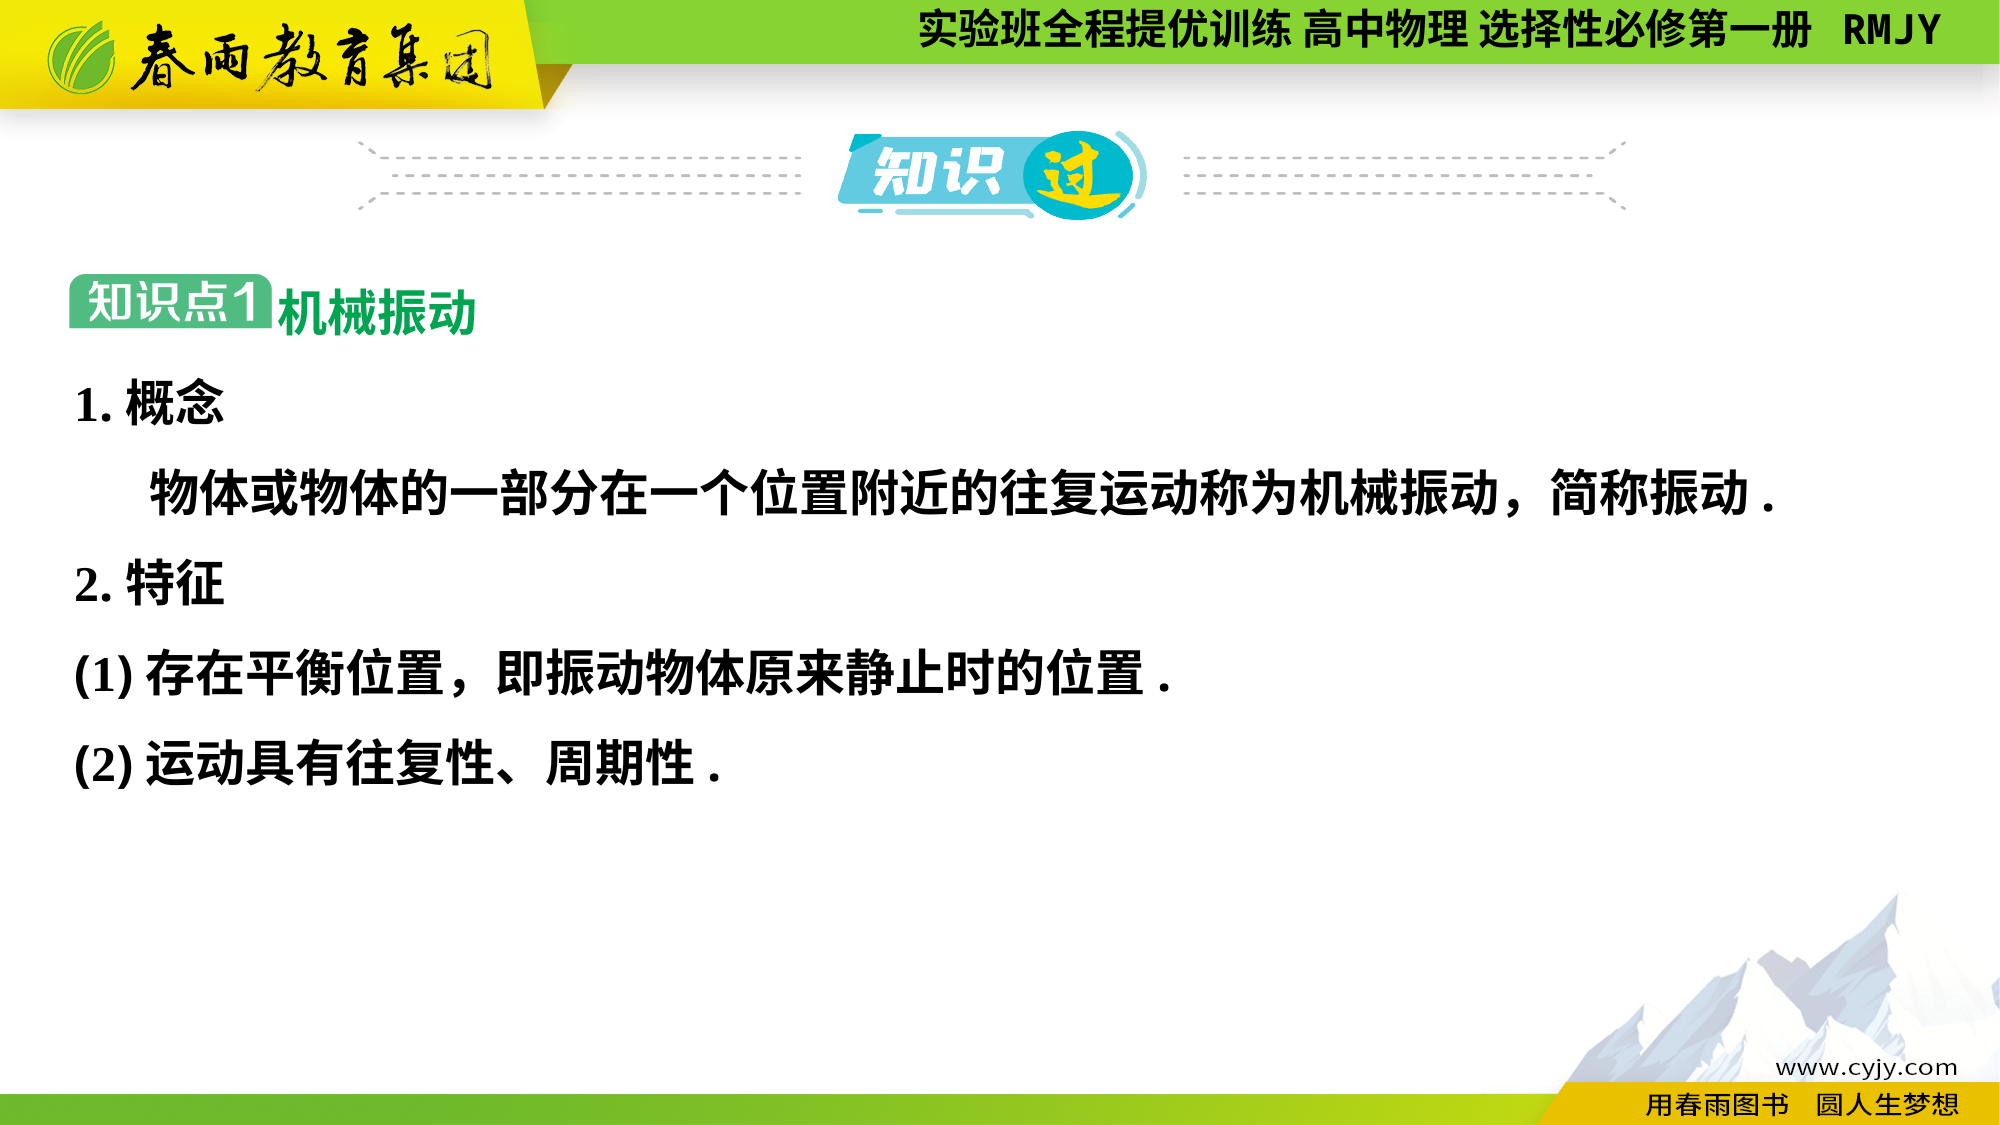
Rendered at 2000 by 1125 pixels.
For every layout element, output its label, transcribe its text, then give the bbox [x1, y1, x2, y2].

picture [0, 0, 2000, 1125]
list 机械振动 1.概念 物体或物体的一部分在一个位置附近的往复运动称为机械振动，简称振动. 2.特征 (1)存在平衡位置，即振动物体原来静止时的位置. (2)运动具有往复性、周期性. [59, 243, 1944, 804]
